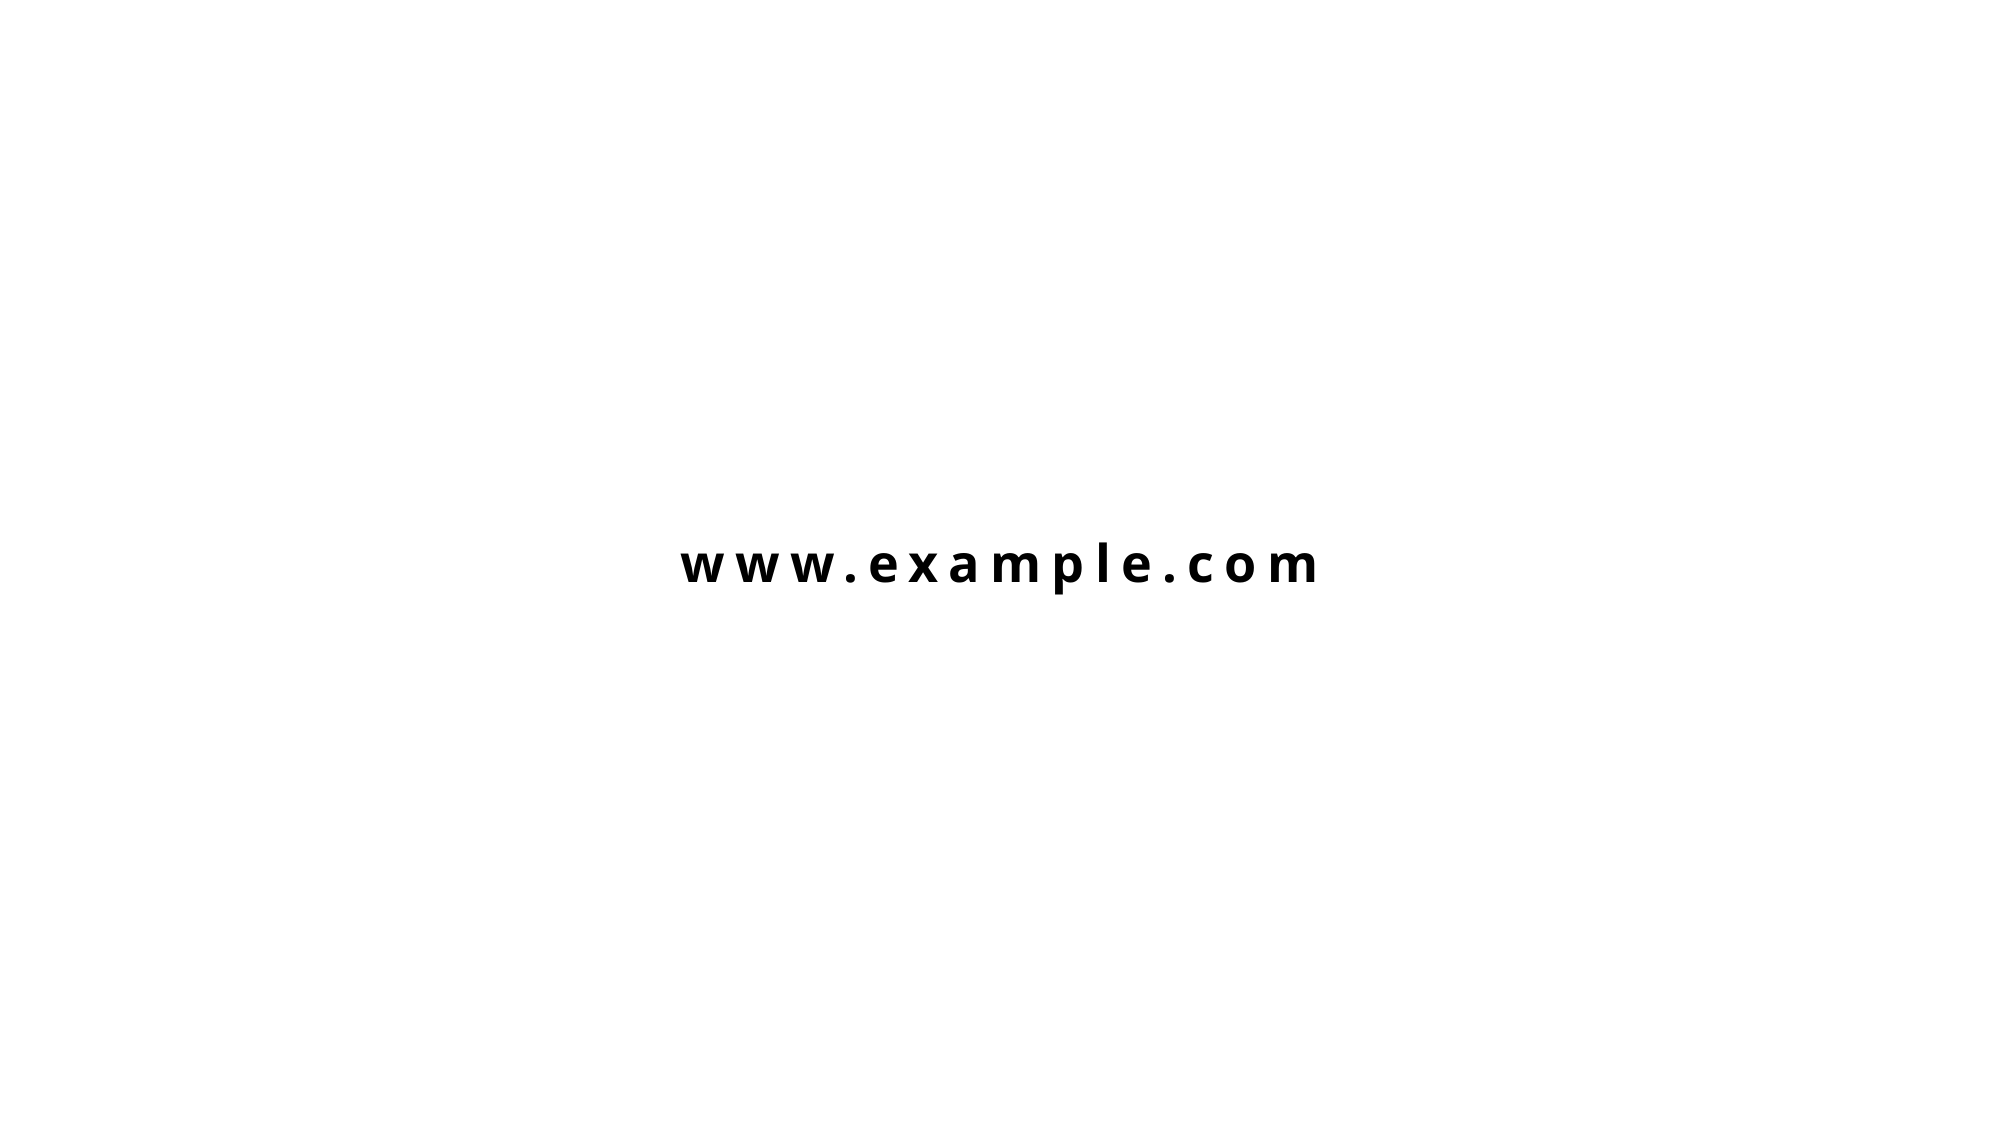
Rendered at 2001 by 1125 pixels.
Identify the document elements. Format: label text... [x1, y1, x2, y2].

text_box www.example.com [305, 523, 1695, 601]
